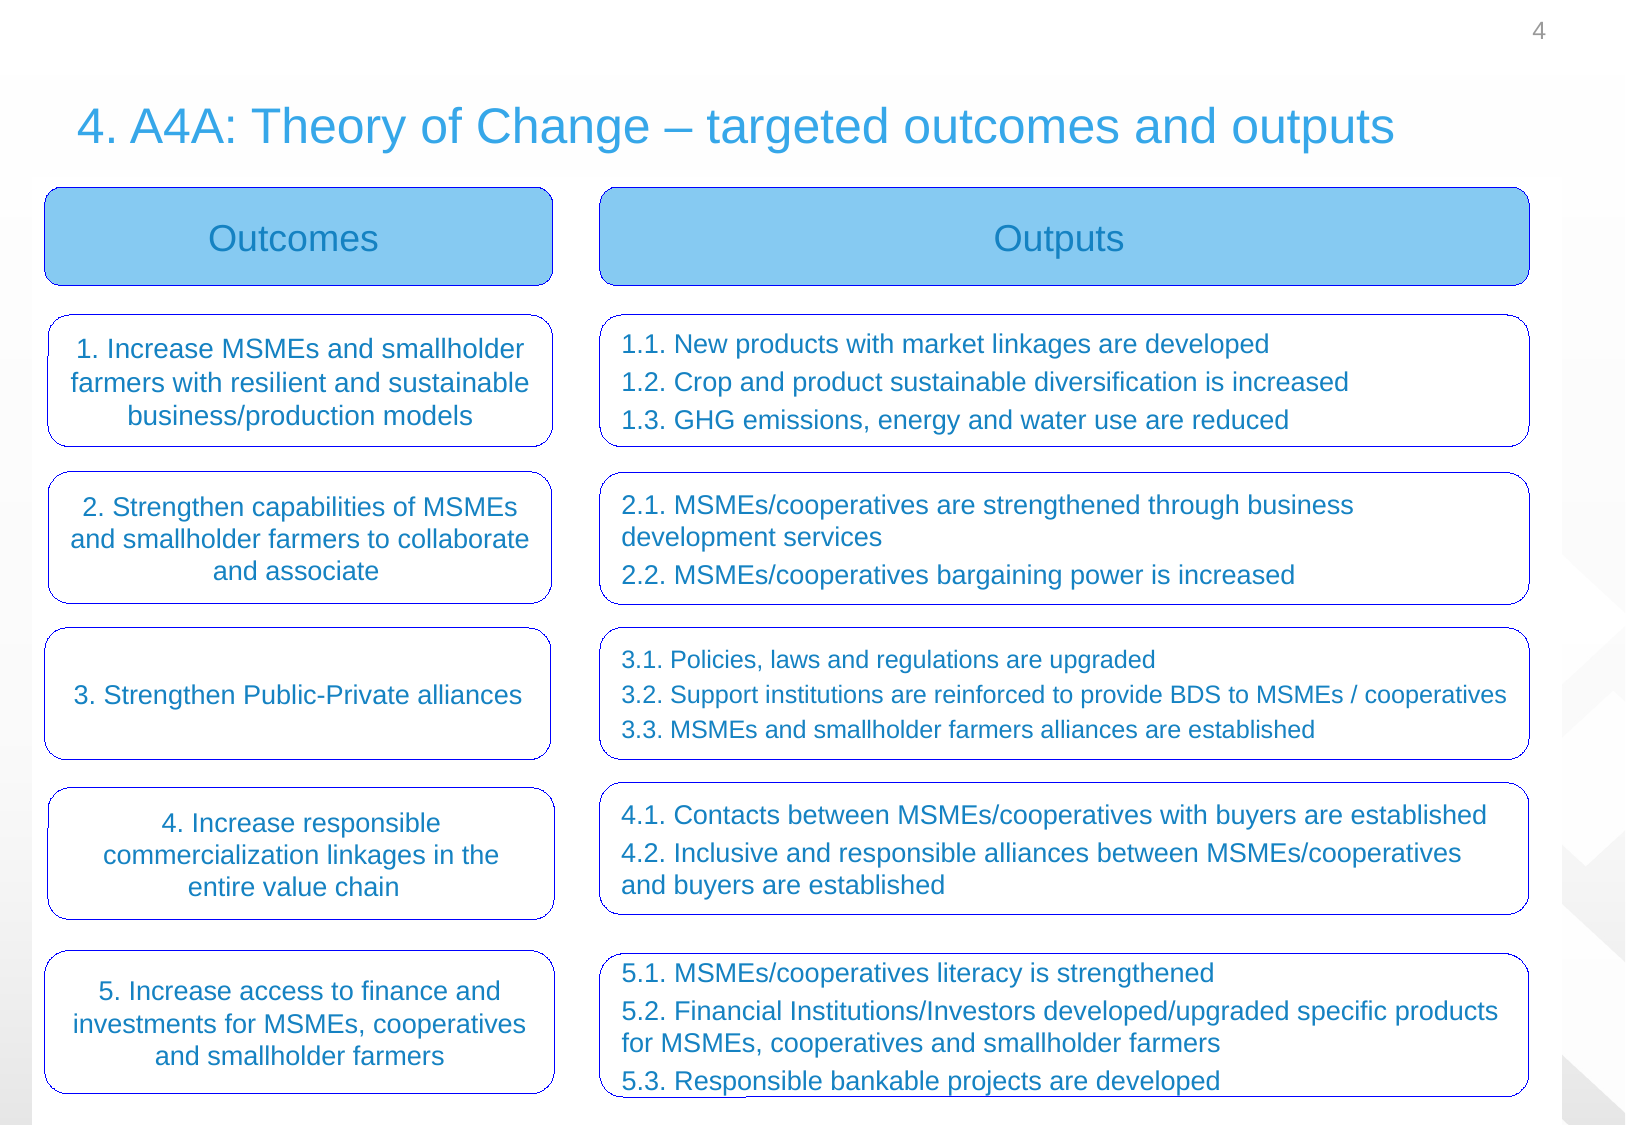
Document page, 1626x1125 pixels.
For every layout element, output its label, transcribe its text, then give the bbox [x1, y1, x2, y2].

title 4. A4A: Theory of Change – targeted outcomes and outputs [61, 86, 1530, 162]
text_box 3.1. Policies, laws and regulations are upgraded 3.2. Support institutions are reinforced to provide BDS to MSMEs / cooperatives 3.3. MSMEs and smallholder farmers alliances are established [599, 627, 1530, 760]
slide_number 4 [1447, 0, 1562, 60]
text_box Outcomes [44, 187, 553, 286]
text_box 5. Increase access to finance and investments for MSMEs, cooperatives and smallholder farmers [44, 950, 555, 1094]
text_box Outputs [599, 187, 1530, 286]
text_box 4.1. Contacts between MSMEs/cooperatives with buyers are established 4.2. Inclusive and responsible alliances between MSMEs/cooperatives and buyers are established [599, 782, 1529, 915]
text_box 1.1. New products with market linkages are developed 1.2. Crop and product sustainable diversification is increased 1.3. GHG emissions, energy and water use are reduced [599, 314, 1530, 447]
text_box 1. Increase MSMEs and smallholder farmers with resilient and sustainable business/production models [47, 314, 553, 447]
text_box 2. Strengthen capabilities of MSMEs and smallholder farmers to collaborate and associate [48, 471, 552, 604]
text_box 3. Strengthen Public-Private alliances [44, 627, 551, 760]
text_box 2.1. MSMEs/cooperatives are strengthened through business development services 2.2. MSMEs/cooperatives bargaining power is increased [599, 472, 1530, 605]
text_box 5.1. MSMEs/cooperatives literacy is strengthened 5.2. Financial Institutions/Investors developed/upgraded specific products for MSMEs, cooperatives and smallholder farmers 5.3. Responsible bankable projects are developed [599, 953, 1529, 1098]
picture [0, 0, 1626, 1125]
text_box 4. Increase responsible commercialization linkages in the entire value chain [47, 787, 555, 920]
list [32, 177, 1562, 1125]
